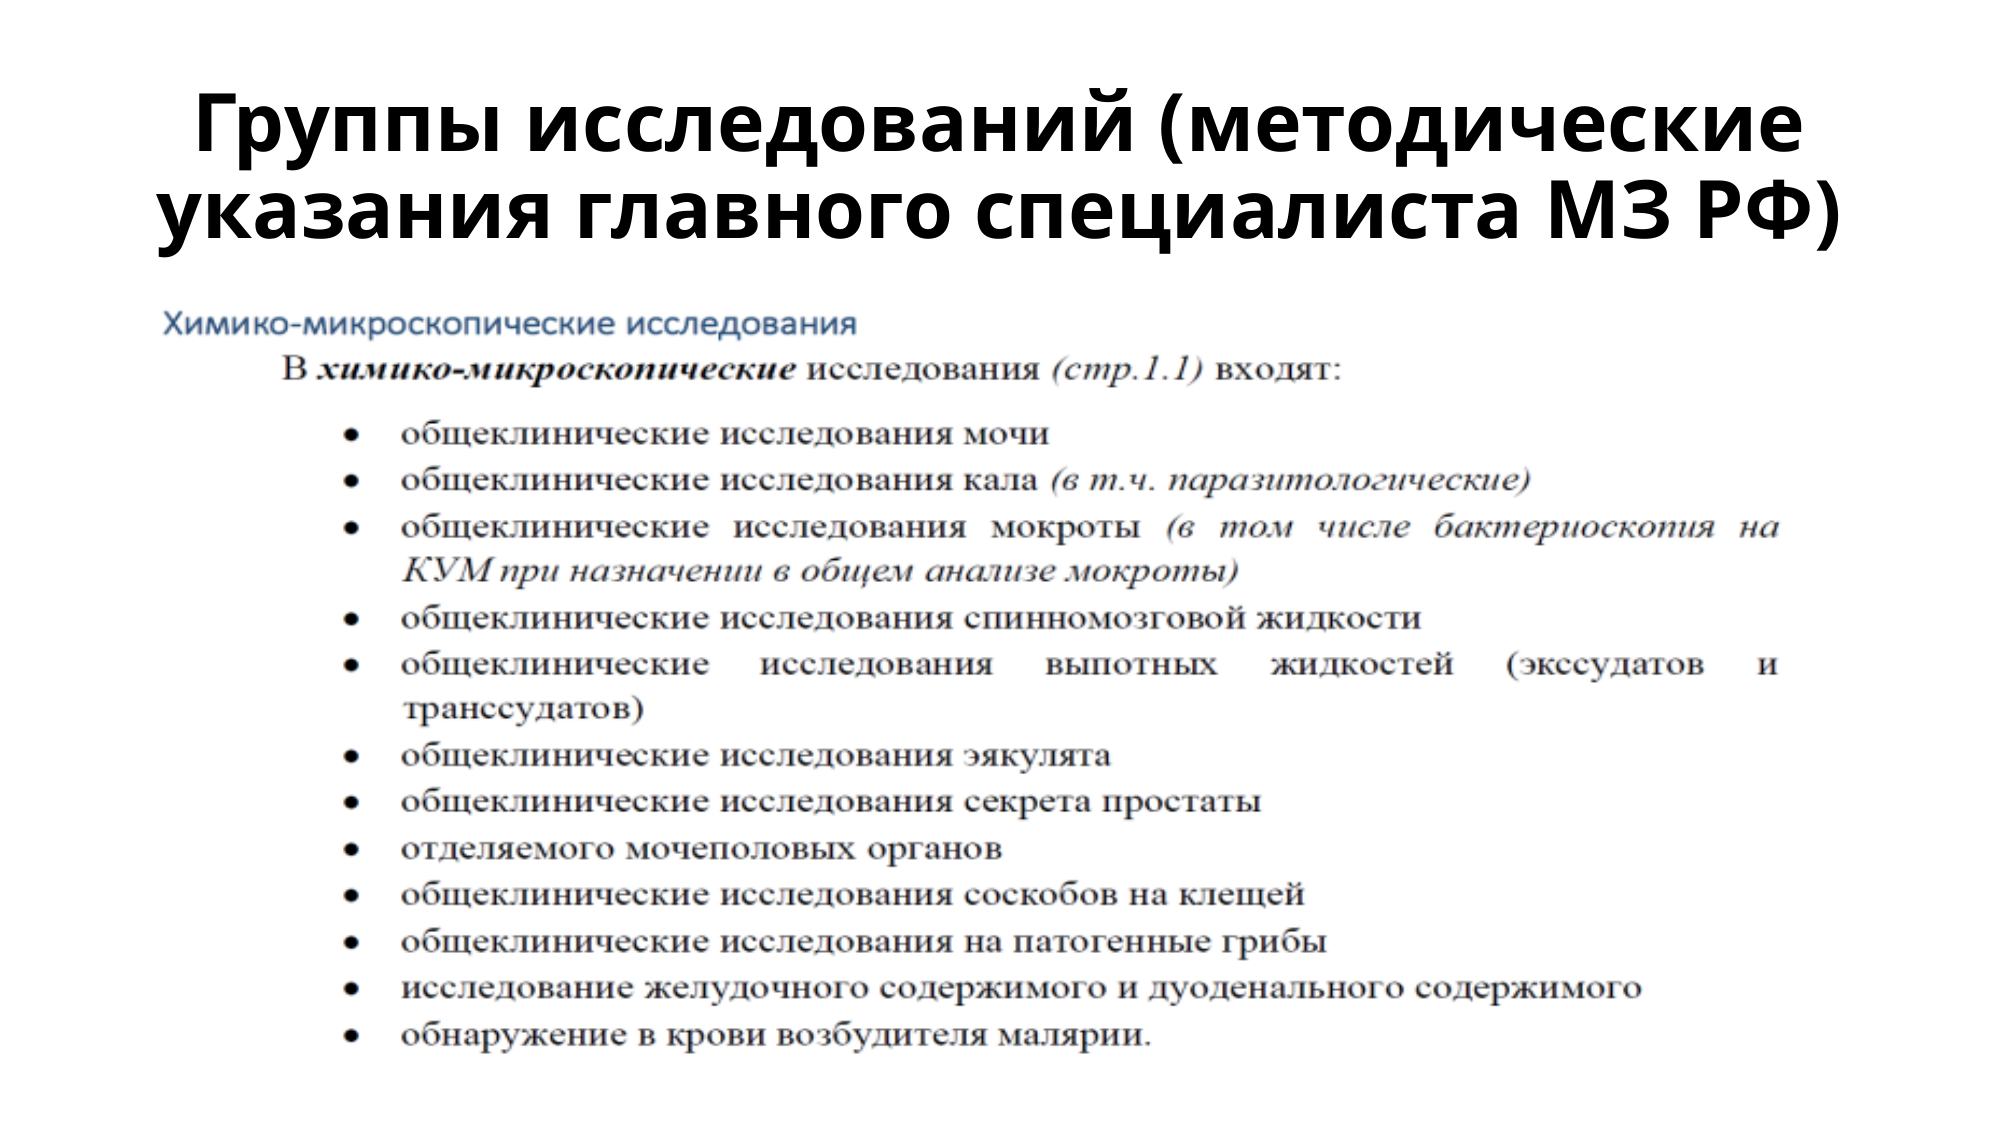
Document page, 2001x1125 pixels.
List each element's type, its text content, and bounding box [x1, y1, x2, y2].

title Группы исследований (методические указания главного специалиста МЗ РФ) [137, 59, 1863, 278]
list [161, 304, 1805, 1069]
